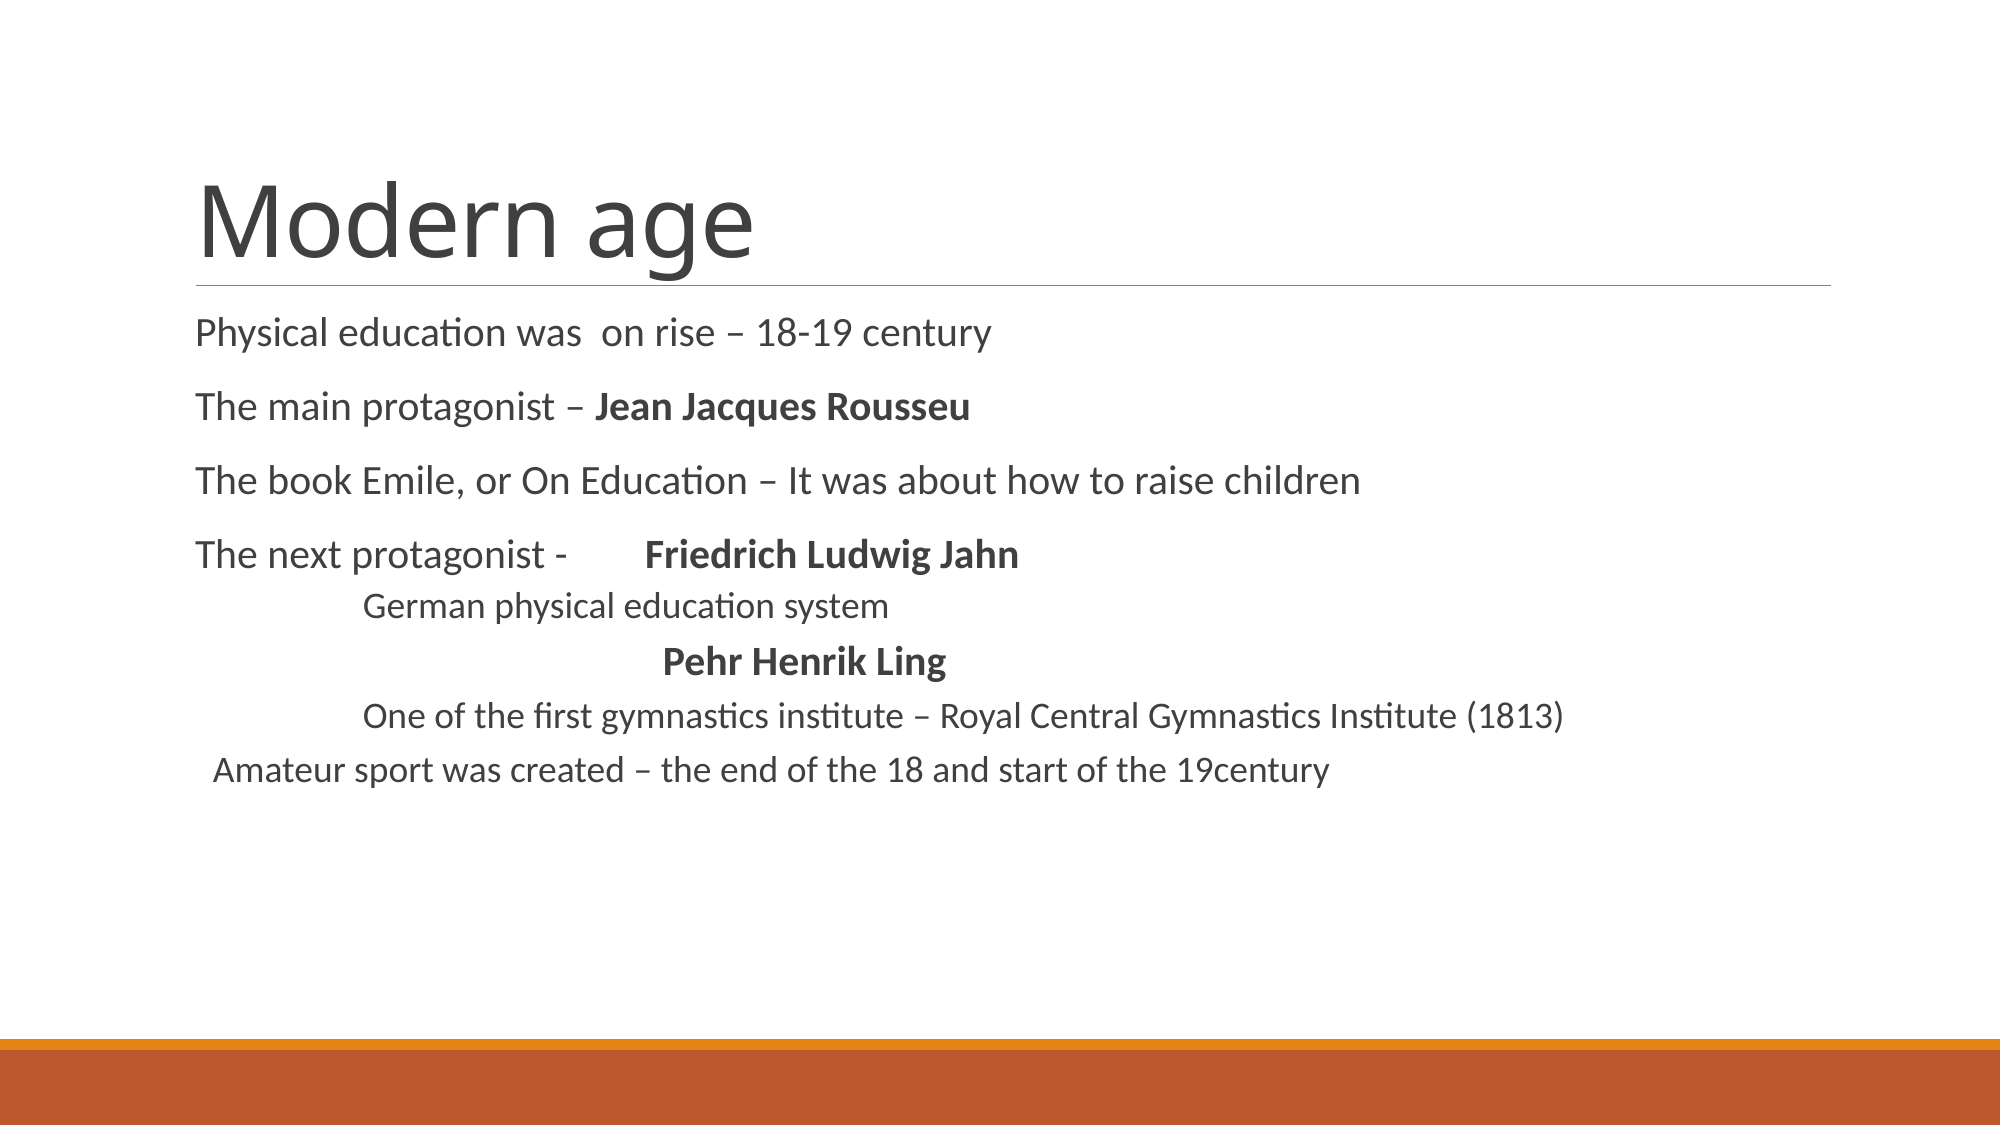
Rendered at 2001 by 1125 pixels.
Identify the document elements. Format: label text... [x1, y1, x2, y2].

list Physical education was on rise – 18-19 century The main protagonist – Jean Jacques Rousseu The book Emile, or On Education – It was about how to raise children The next protagonist - Friedrich Ludwig Jahn German physical education system Pehr Henrik Ling One of the first gymnastics institute – Royal Central Gymnastics Institute (1813) Amateur sport was created – the end of the 18 and start of the 19century [180, 302, 1830, 963]
title Modern age [180, 47, 1830, 285]
